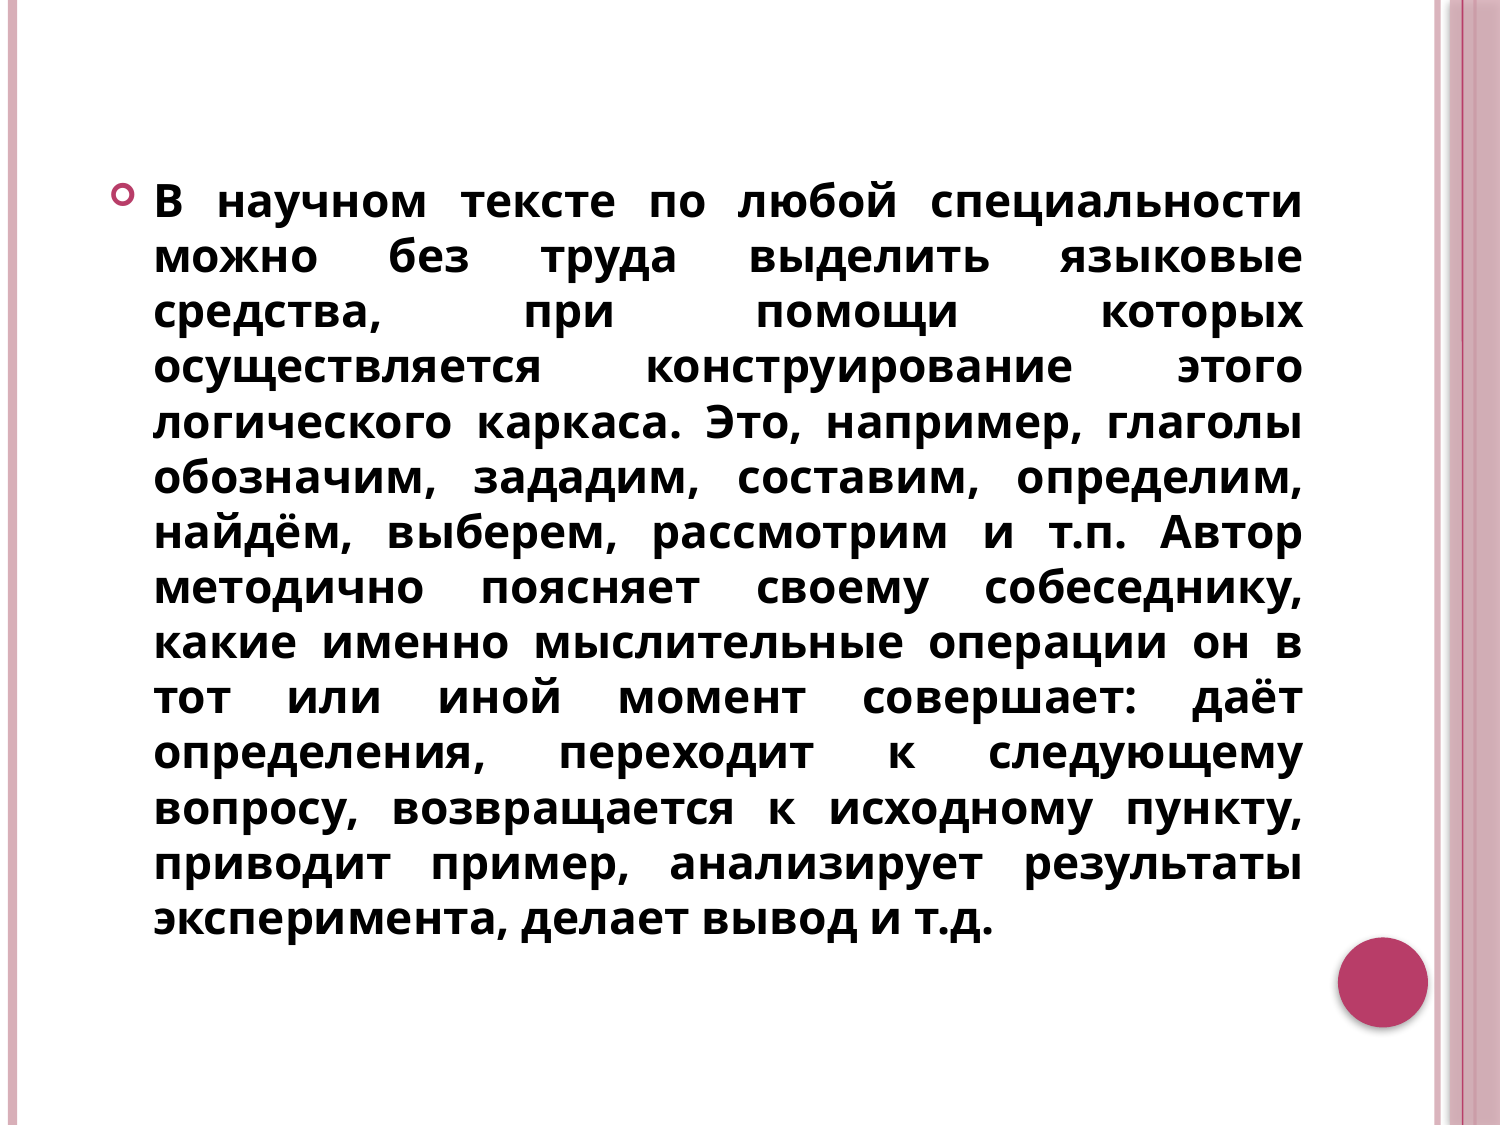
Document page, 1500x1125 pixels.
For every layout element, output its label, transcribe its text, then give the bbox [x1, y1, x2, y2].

list В научном тексте по любой специальности можно без труда выделить языковые средства, при помощи которых осуществляется конструирование этого логического каркаса. Это, например, глаголы обозначим, зададим, составим, определим, найдём, выберем, рассмотрим и т.п. Автор методично поясняет своему собеседнику, какие именно мыслительные операции он в тот или иной момент совершает: даёт определения, переходит к следующему вопросу, возвращается к исходному пункту, приводит пример, анализирует результаты эксперимента, делает вывод и т.д. [93, 164, 1319, 964]
